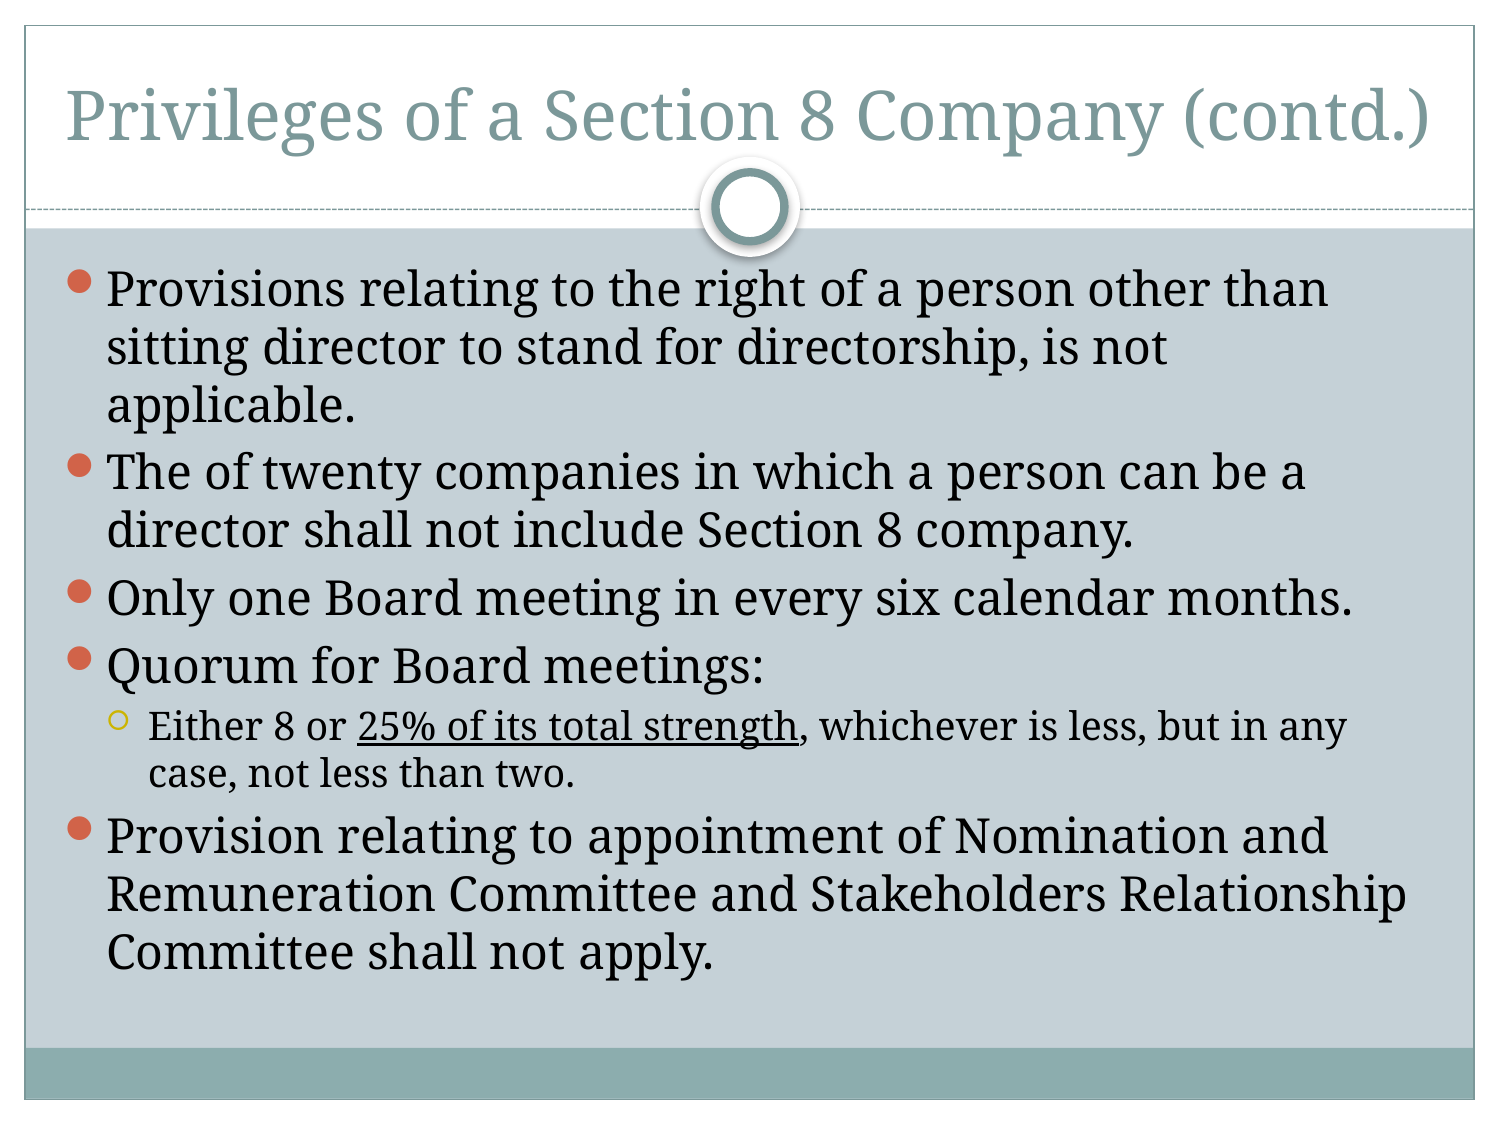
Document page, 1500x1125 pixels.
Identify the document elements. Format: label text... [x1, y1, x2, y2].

title Privileges of a Section 8 Company (contd.) [49, 37, 1450, 162]
list Provisions relating to the right of a person other than sitting director to stand for directorship, is not applicable. The of twenty companies in which a person can be a director shall not include Section 8 company. Only one Board meeting in every six calendar months. Quorum for Board meetings: Either 8 or 25% of its total strength, whichever is less, but in any case, not less than two. Provision relating to appointment of Nomination and Remuneration Committee and Stakeholders Relationship Committee shall not apply. [49, 250, 1445, 1001]
